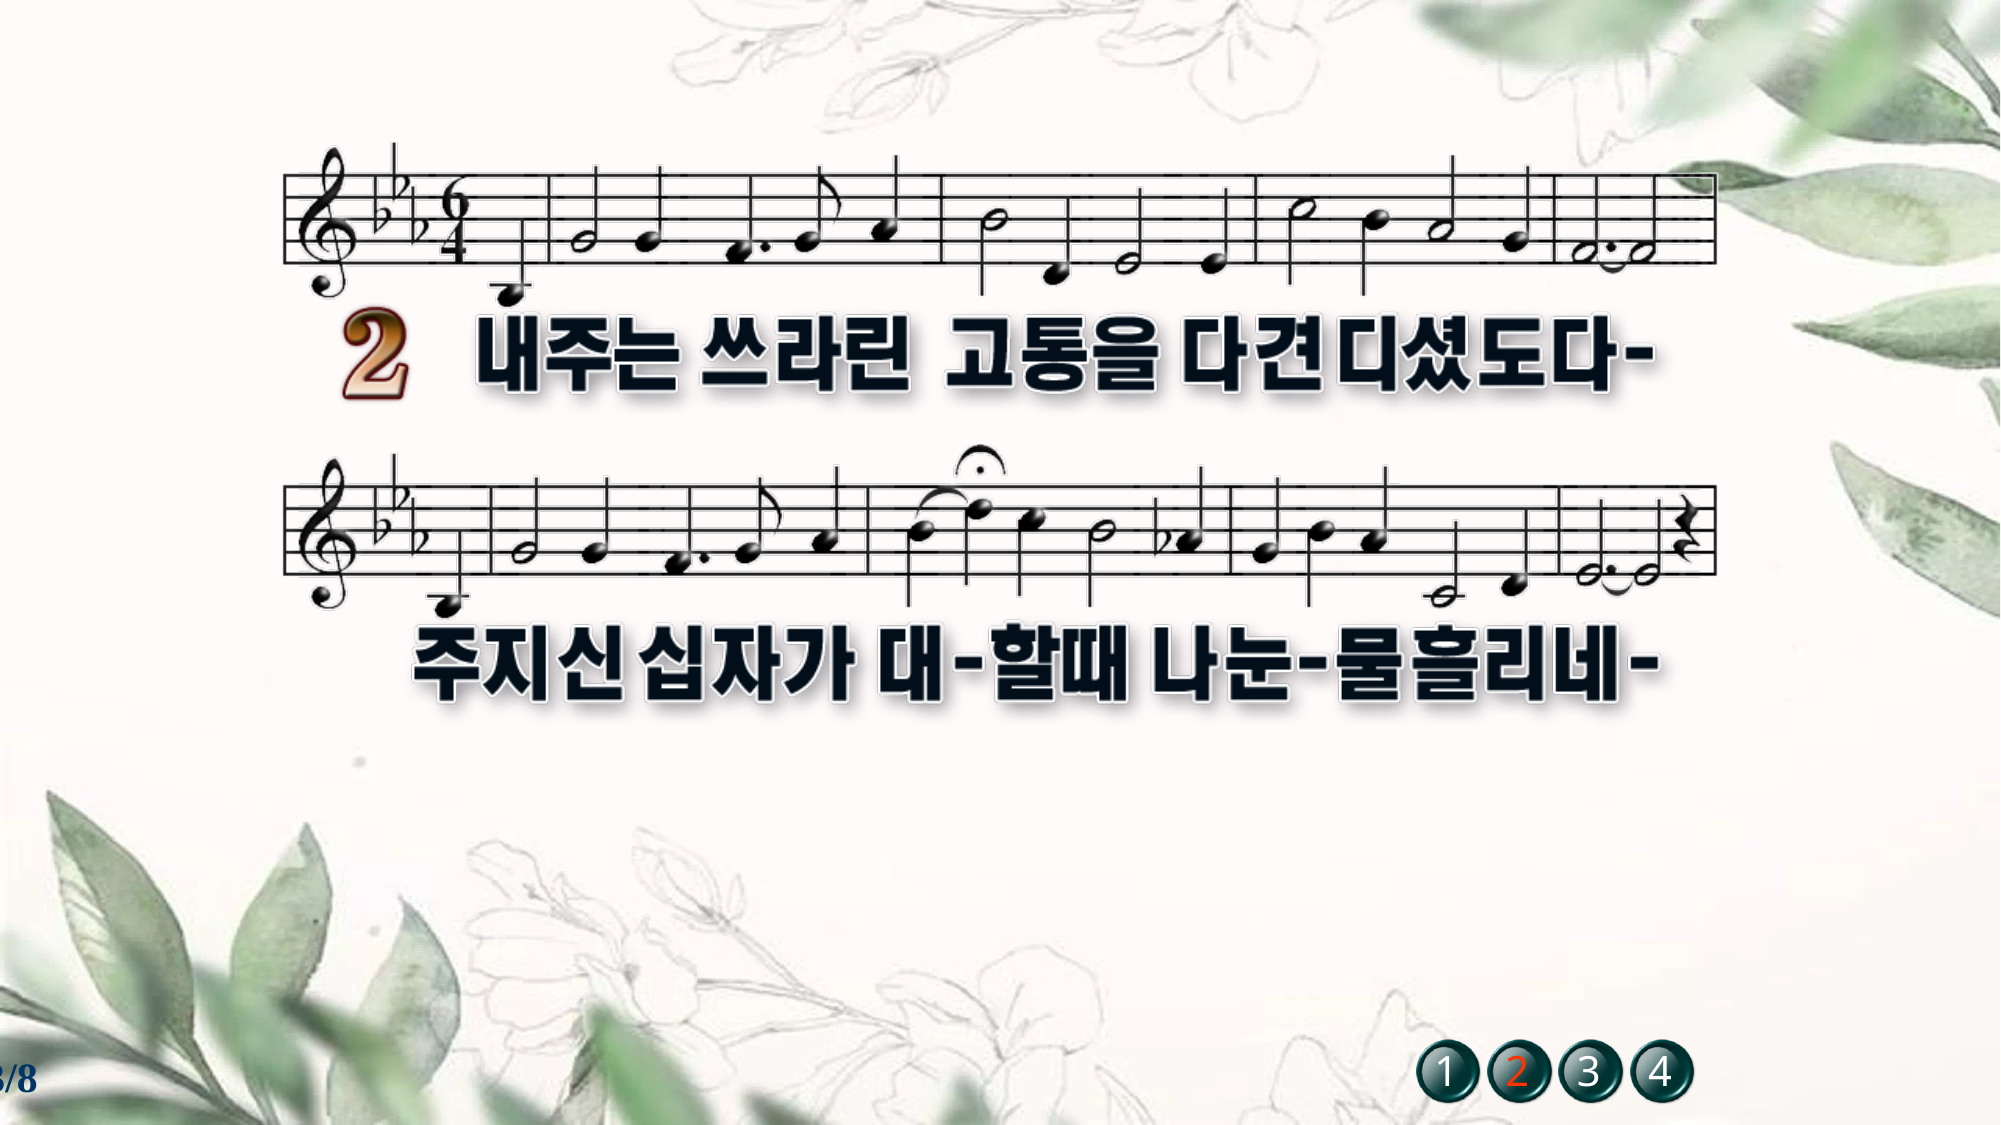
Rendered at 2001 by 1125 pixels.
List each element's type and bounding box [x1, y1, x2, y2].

picture [0, 0, 2001, 1125]
text_box [1627, 1035, 1697, 1106]
text_box [1413, 1035, 1484, 1106]
text_box [1484, 1035, 1555, 1106]
text_box [1555, 1035, 1626, 1106]
